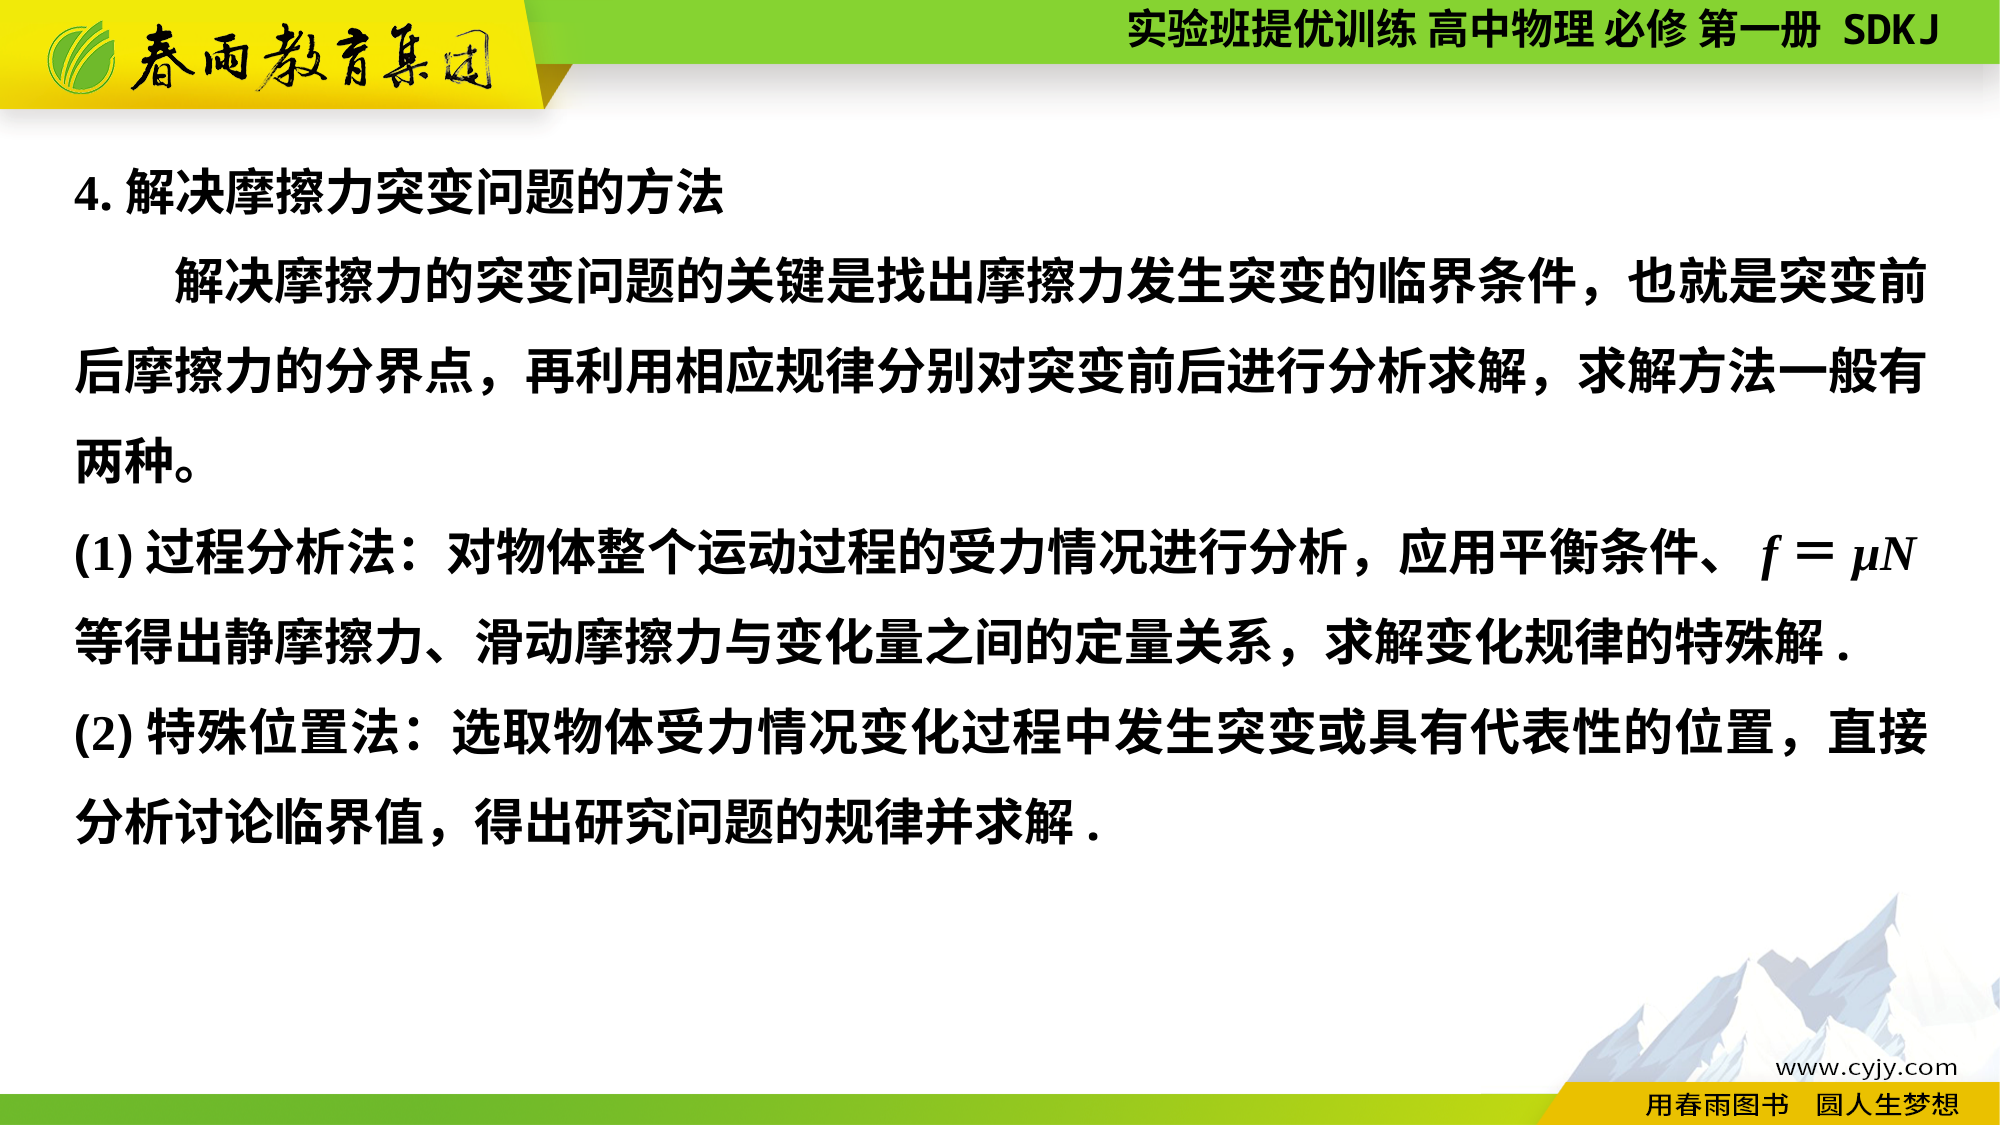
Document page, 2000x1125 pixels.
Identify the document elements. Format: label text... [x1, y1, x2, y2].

list 4.解决摩擦力突变问题的方法 解决摩擦力的突变问题的关键是找出摩擦力发生突变的临界条件，也就是突变前后摩擦力的分界点，再利用相应规律分别对突变前后进行分析求解，求解方法一般有两种。 (1)过程分析法：对物体整个运动过程的受力情况进行分析，应用平衡条件、f＝μN等得出静摩擦力、滑动摩擦力与变化量之间的定量关系，求解变化规律的特殊解. (2)特殊位置法：选取物体受力情况变化过程中发生突变或具有代表性的位置，直接分析讨论临界值，得出研究问题的规律并求解. [59, 122, 1944, 865]
picture [0, 0, 2000, 1125]
